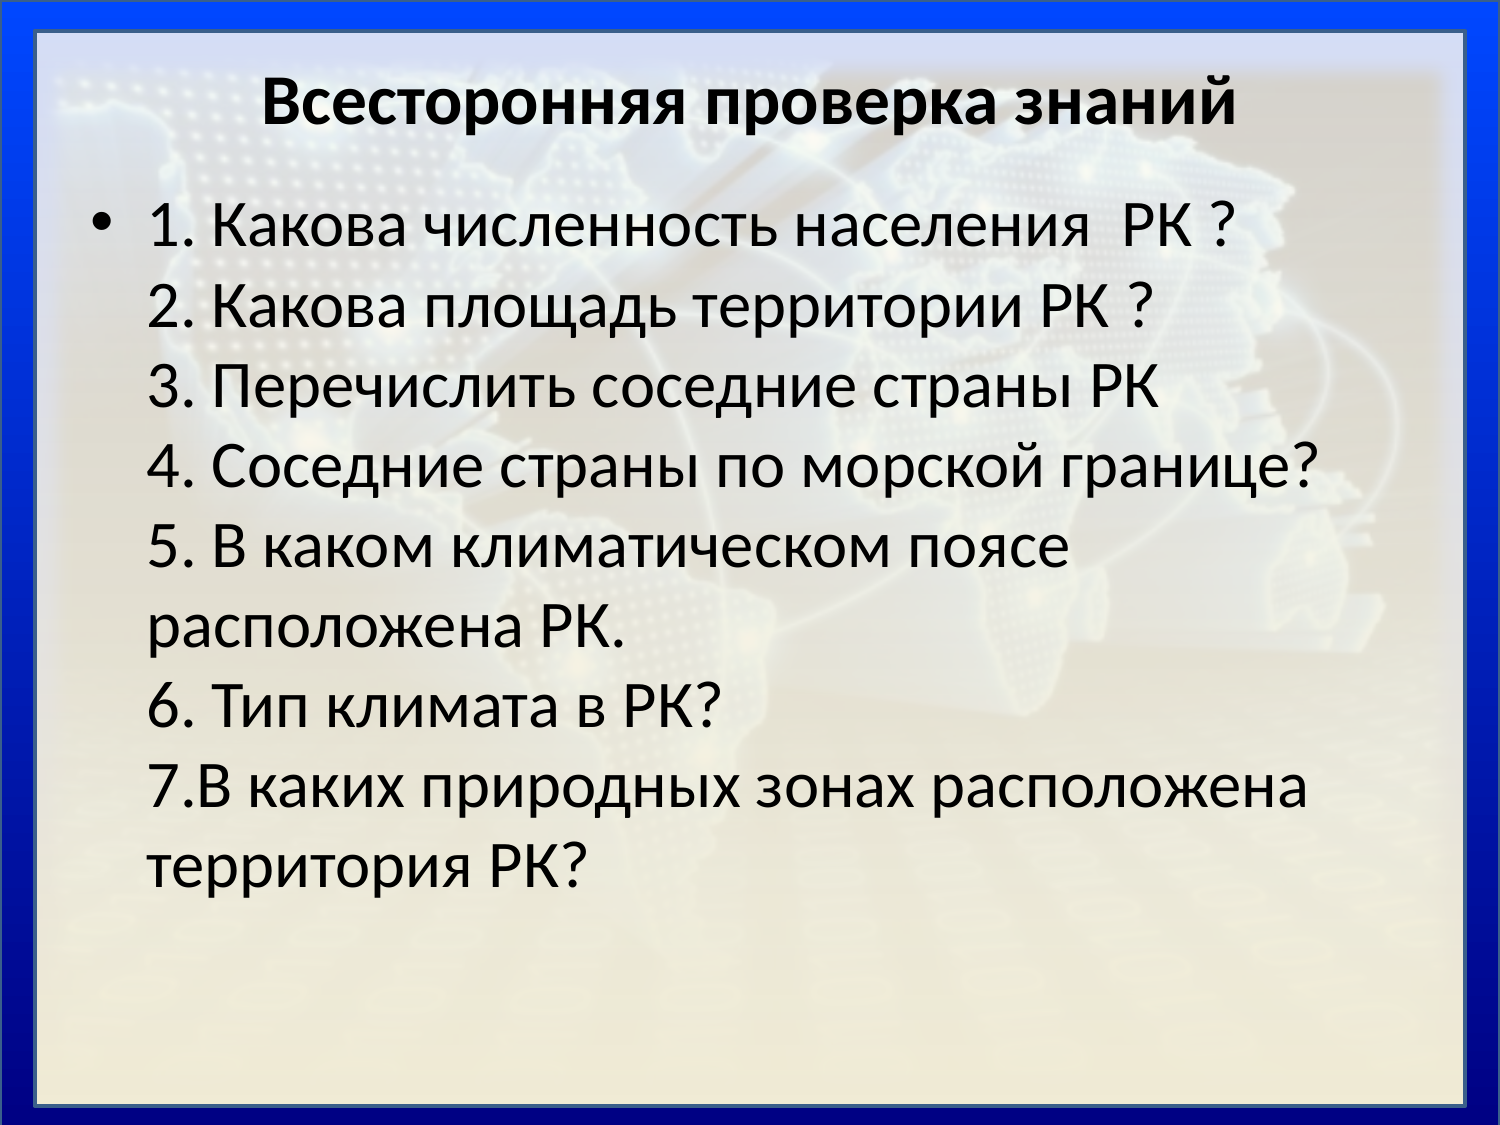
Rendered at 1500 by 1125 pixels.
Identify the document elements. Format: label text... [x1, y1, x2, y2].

list 1. Какова численность населения РК ? 2. Какова площадь территории РК ? 3. Перечислить соседние страны РК 4. Соседние страны по морской границе? 5. В каком климатическом поясе расположена РК. 6. Тип климата в РК? 7.В каких природных зонах расположена территория РК? [75, 172, 1425, 1005]
title Всесторонняя проверка знаний [75, 45, 1425, 172]
